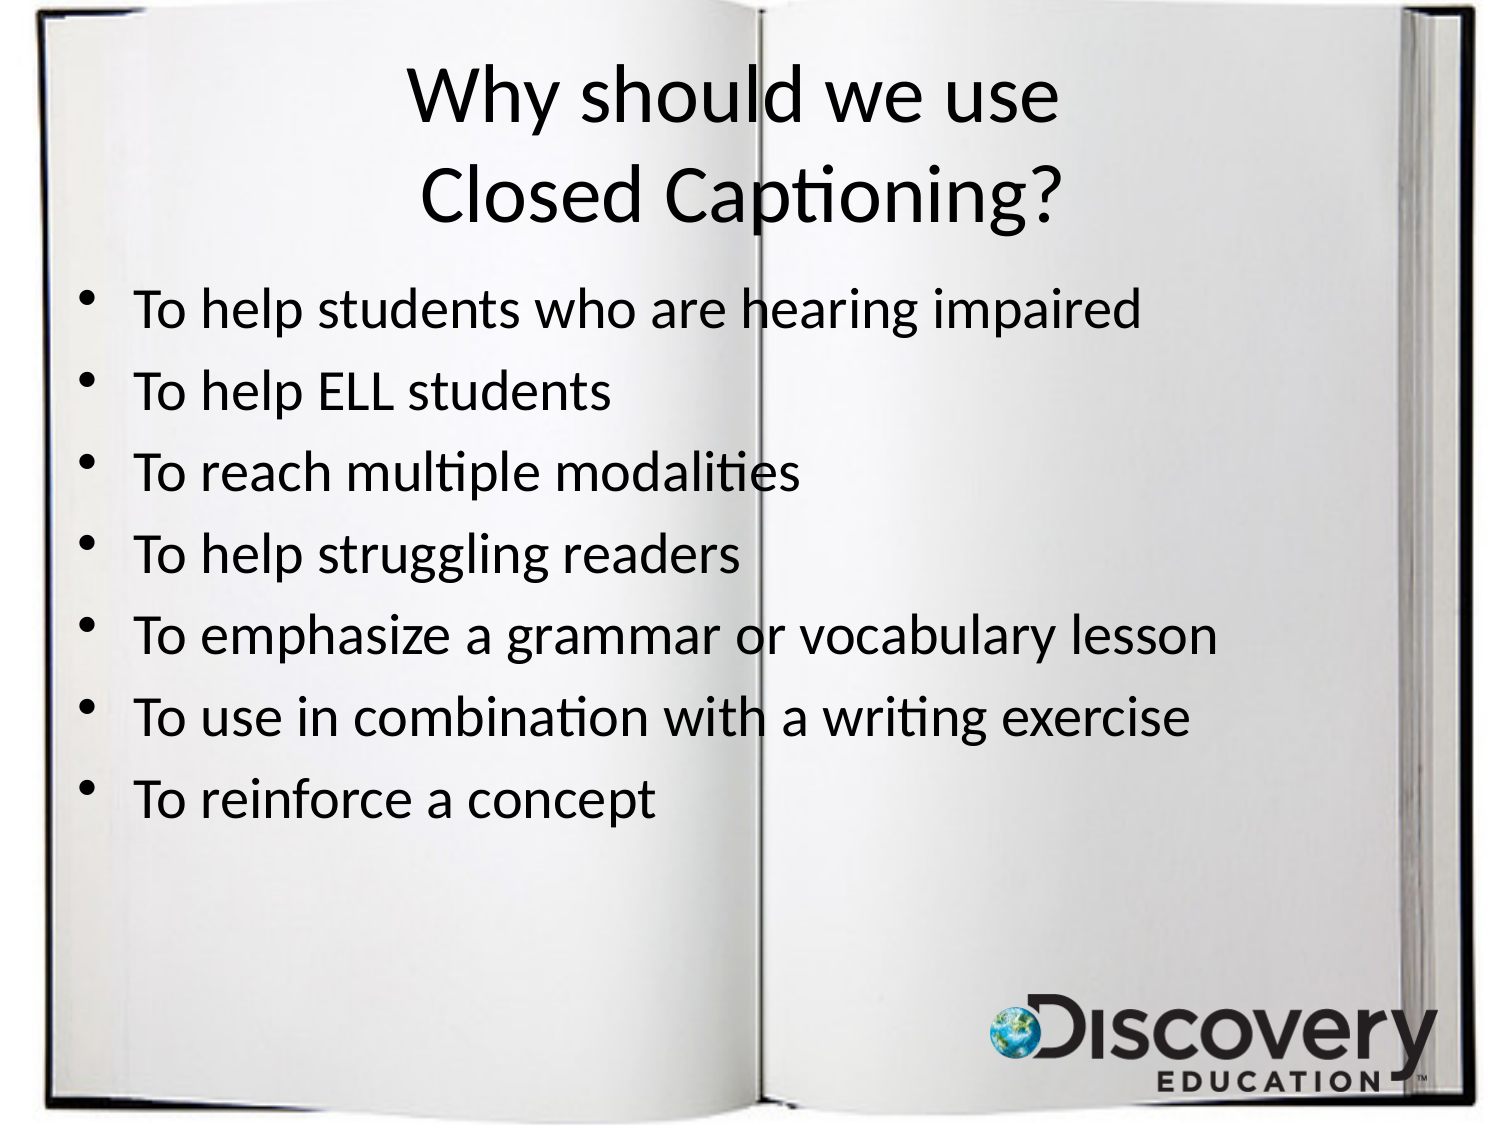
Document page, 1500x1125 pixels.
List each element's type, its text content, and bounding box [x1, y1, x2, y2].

title Why should we use Closed Captioning? [62, 45, 1425, 233]
list To help students who are hearing impaired To help ELL students To reach multiple modalities To help struggling readers To emphasize a grammar or vocabulary lesson To use in combination with a writing exercise To reinforce a concept [62, 262, 1425, 1075]
picture [0, 0, 1500, 1125]
